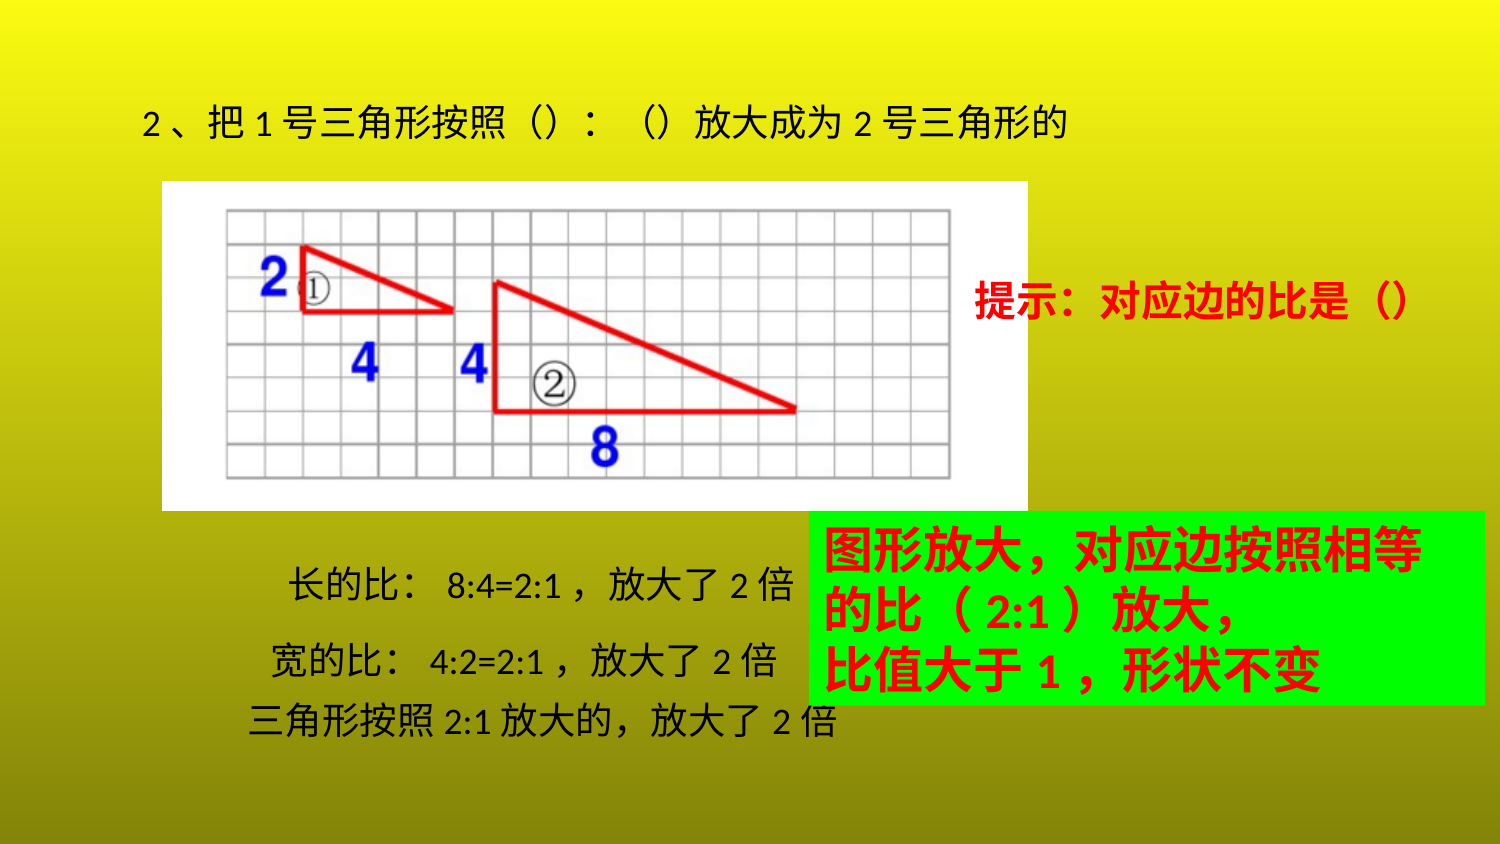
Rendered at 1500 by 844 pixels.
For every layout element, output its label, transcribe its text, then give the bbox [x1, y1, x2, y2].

text_box 三角形按照2:1放大的，放大了2倍 [232, 689, 1115, 750]
picture [162, 181, 1028, 511]
text_box 宽的比：4:2=2:1，放大了2倍 [255, 629, 808, 689]
text_box 2、把1号三角形按照（）：（）放大成为2号三角形的 [127, 91, 1084, 152]
text_box 图形放大，对应边按照相等的比（2:1）放大， 比值大于1，形状不变 [808, 510, 1485, 706]
text_box 长的比：8:4=2:1，放大了2倍 [273, 554, 808, 614]
text_box 提示：对应边的比是（） [1028, 267, 1449, 332]
